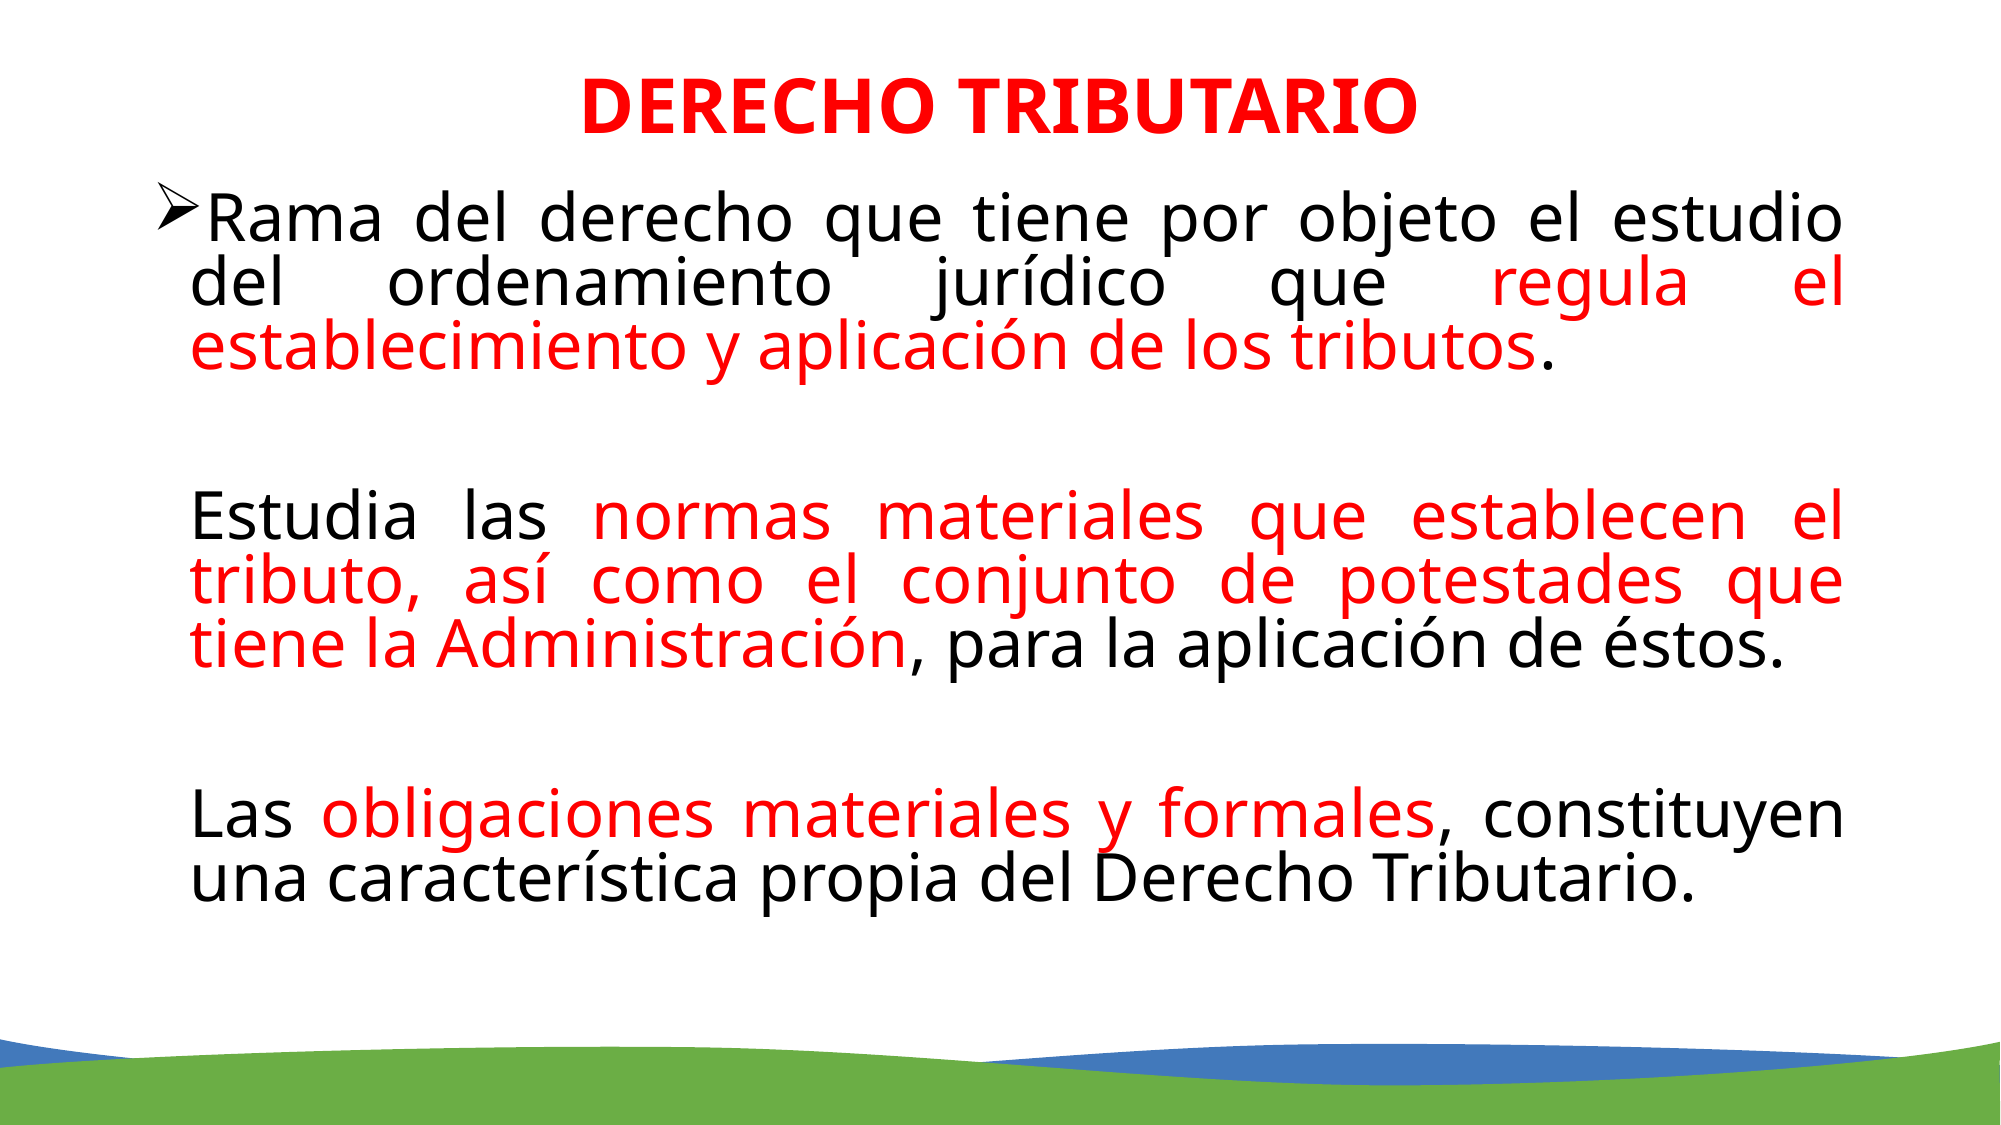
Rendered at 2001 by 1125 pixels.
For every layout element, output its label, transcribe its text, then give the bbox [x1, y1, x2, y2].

title DERECHO TRIBUTARIO [137, 59, 1863, 158]
list Rama del derecho que tiene por objeto el estudio del ordenamiento jurídico que regula el establecimiento y aplicación de los tributos. Estudia las normas materiales que establecen el tributo, así como el conjunto de potestades que tiene la Administración, para la aplicación de éstos. Las obligaciones materiales y formales, constituyen una característica propia del Derecho Tributario. [137, 183, 1863, 924]
